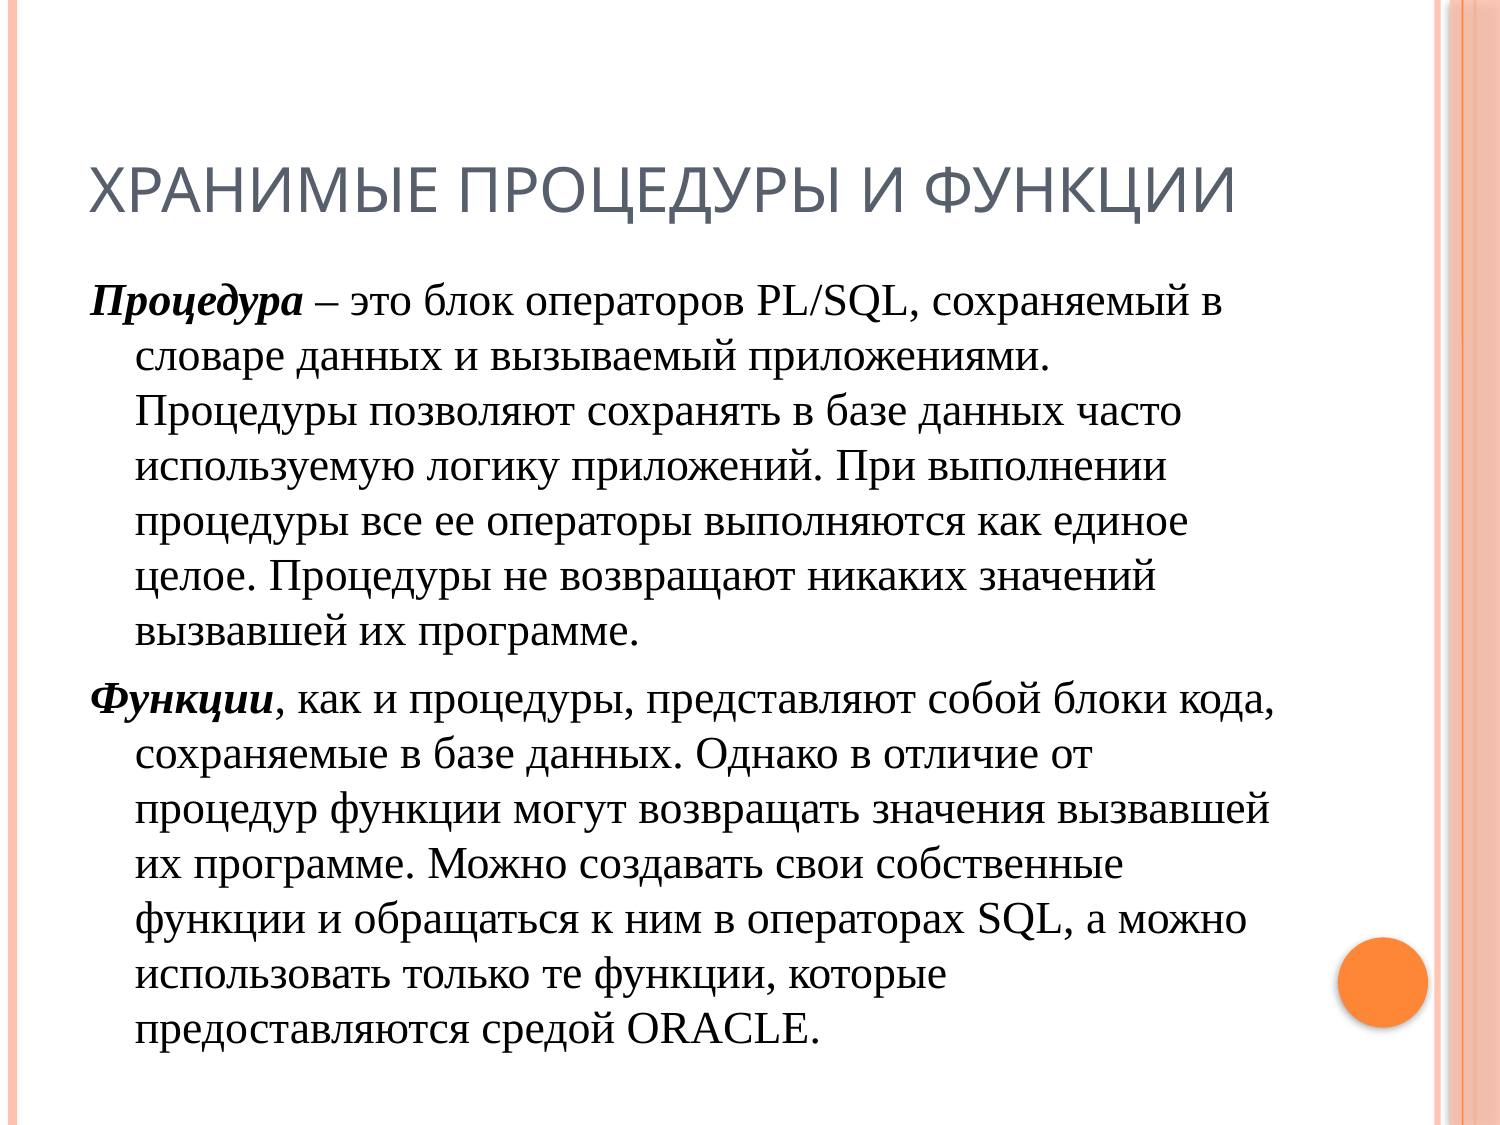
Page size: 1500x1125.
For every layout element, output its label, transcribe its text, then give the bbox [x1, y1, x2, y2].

list Процедура – это блок операторов PL/SQL, сохраняемый в словаре данных и вызываемый приложениями. Процедуры позволяют сохранять в базе данных часто используемую логику приложений. При выполнении процедуры все ее операторы выполняются как единое целое. Процедуры не возвращают никаких значений вызвавшей их программе. Функции, как и процедуры, представляют собой блоки кода, сохраняемые в базе данных. Однако в отличие от процедур функции могут возвращать значения вызвавшей их программе. Можно создавать свои собственные функции и обращаться к ним в операторах SQL, а можно использовать только те функции, которые предоставляются средой ORACLE. [75, 262, 1300, 1062]
title Хранимые процедуры и функции [75, 45, 1300, 233]
